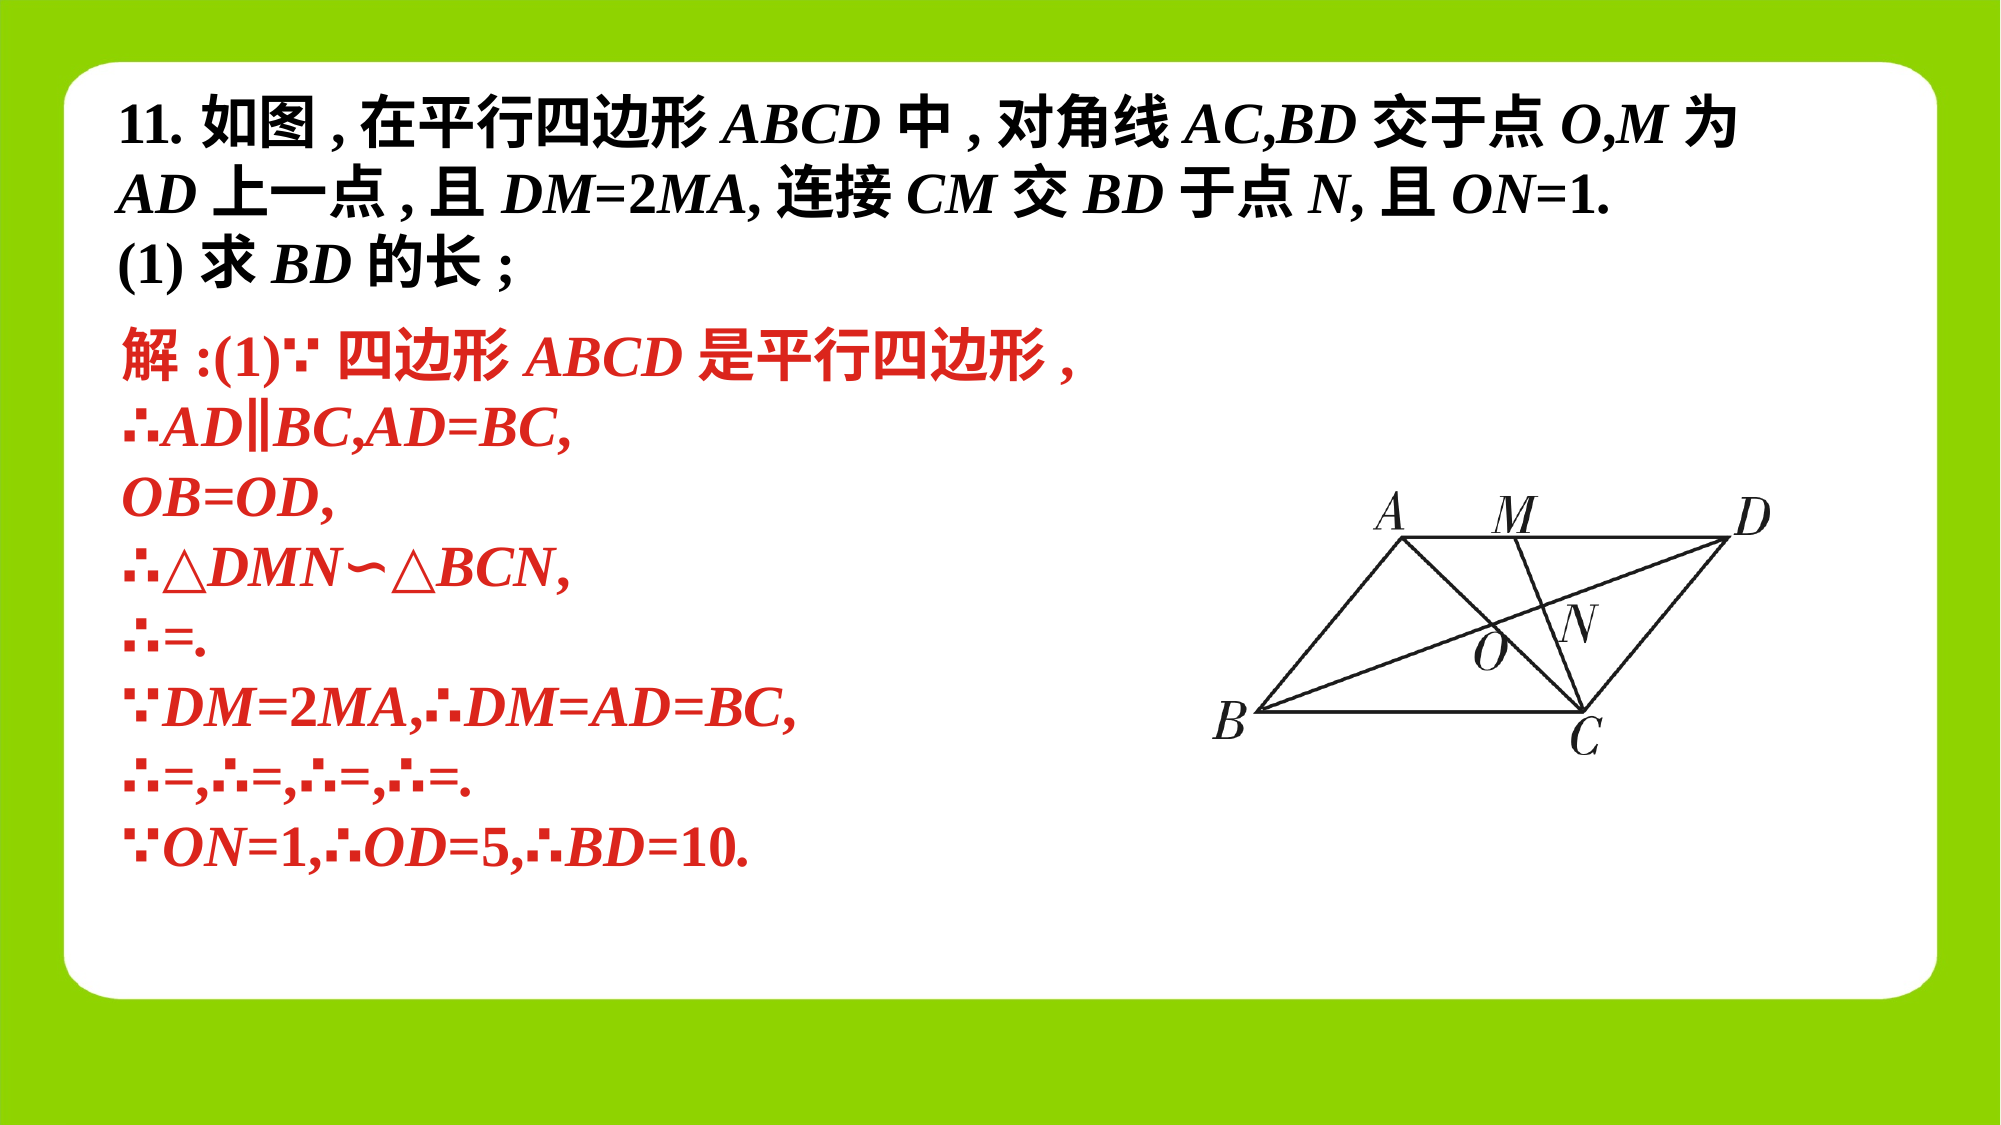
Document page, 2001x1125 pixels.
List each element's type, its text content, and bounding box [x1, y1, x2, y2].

picture [0, 0, 2001, 1125]
text_box 11.如图,在平行四边形ABCD中,对角线AC,BD交于点O,M为AD上一点,且DM=2MA,连接CM交BD于点N,且ON=1. (1)求BD的长; [102, 78, 1827, 303]
